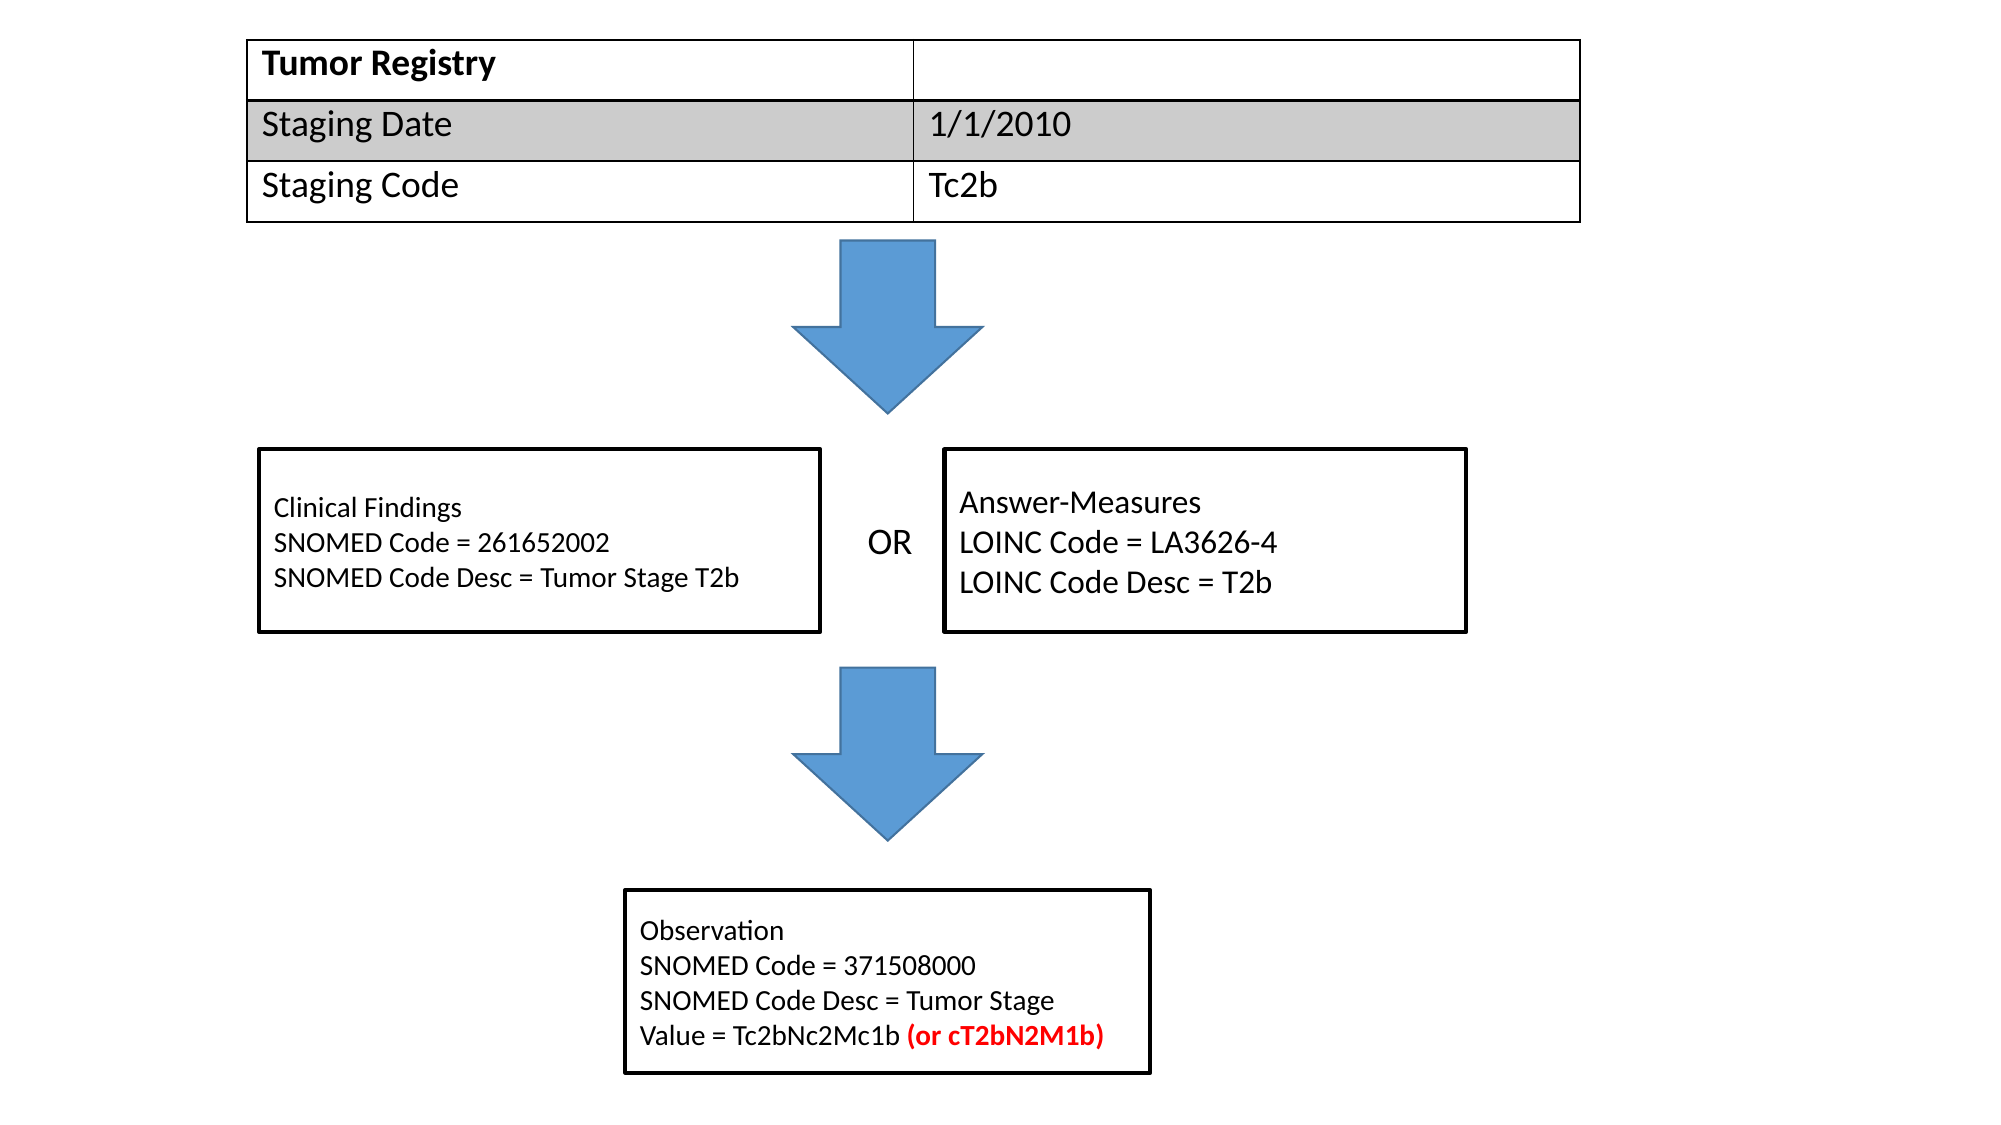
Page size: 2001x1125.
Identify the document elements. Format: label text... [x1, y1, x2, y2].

text_box Clinical Findings SNOMED Code = 261652002 SNOMED Code Desc = Tumor Stage T2b [259, 449, 821, 632]
table_cell Staging Code [248, 162, 913, 221]
table_cell 1/1/2010 [914, 102, 1579, 160]
text_box OR [852, 510, 929, 570]
text_box [790, 239, 986, 415]
text_box [790, 666, 986, 842]
text_box Observation SNOMED Code = 371508000 SNOMED Code Desc = Tumor Stage Value = Tc2bNc2Mc1b (or cT2bN2M1b) [625, 890, 1151, 1073]
table_header [914, 41, 1579, 99]
table_cell Staging Date [248, 102, 913, 160]
table_cell Tc2b [914, 162, 1579, 221]
table_header Tumor Registry [248, 41, 913, 99]
text_box Answer-Measures LOINC Code = LA3626-4 LOINC Code Desc = T2b [944, 449, 1467, 632]
